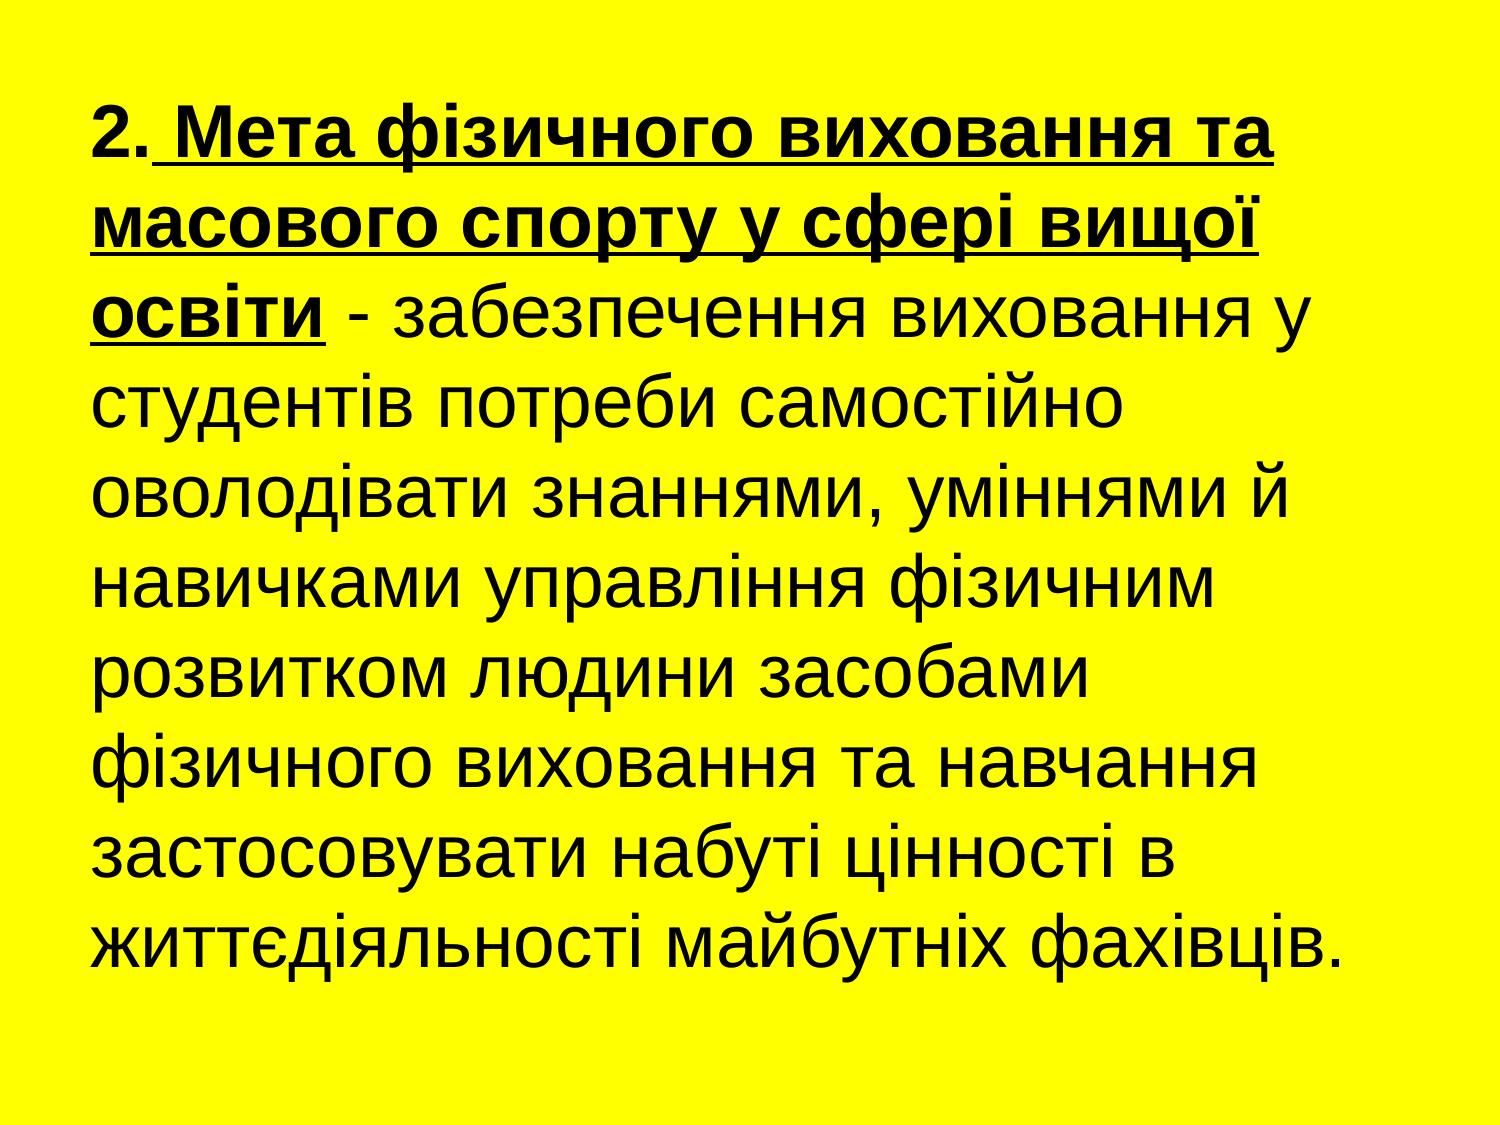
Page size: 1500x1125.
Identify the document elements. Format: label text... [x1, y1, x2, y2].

list 2. Мета фізичного виховання та масового спорту у сфері вищої освіти - забезпечення виховання у студентів потреби самостійно оволодівати знаннями, уміннями й навичками управління фізичним розвитком людини засобами фізичного виховання та навчання застосовувати набуті цінності в життєдіяльності майбутніх фахівців. [75, 75, 1425, 1005]
